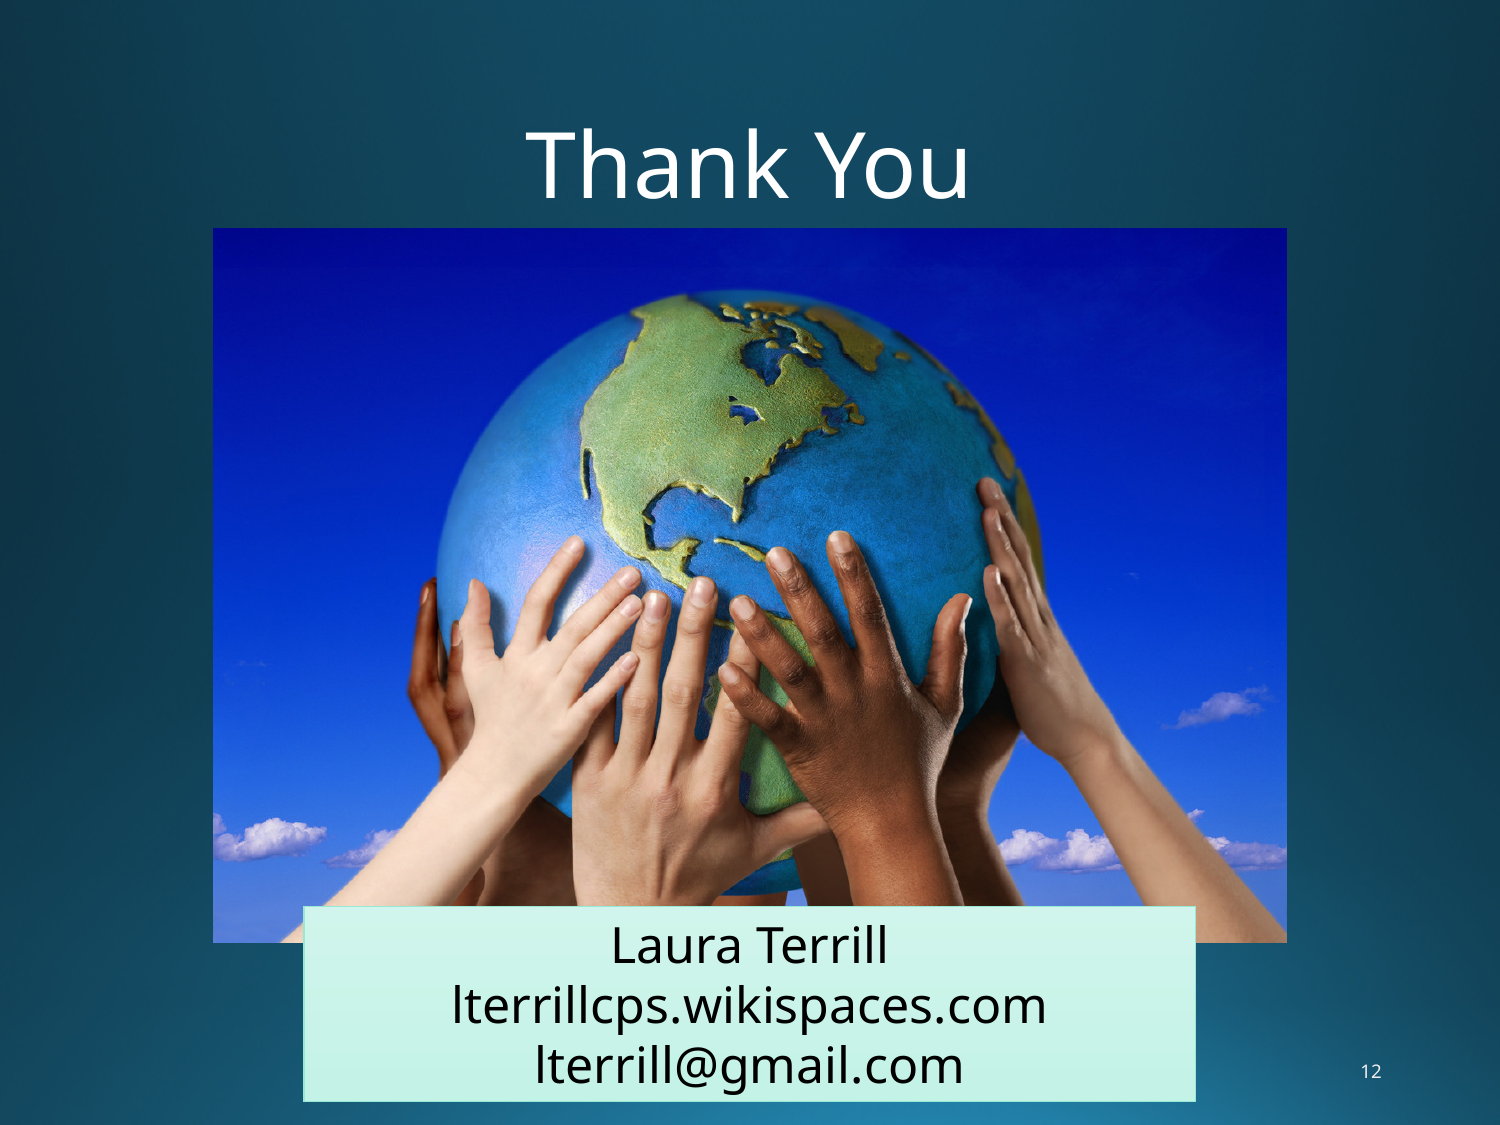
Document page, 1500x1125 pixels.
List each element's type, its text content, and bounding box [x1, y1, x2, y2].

title Thank You [103, 59, 1397, 278]
text_box Laura Terrill lterrillcps.wikispaces.com lterrill@gmail.com [303, 943, 1196, 1102]
picture [0, 0, 1500, 1125]
slide_number 12 [1059, 1042, 1397, 1103]
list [213, 228, 1287, 943]
